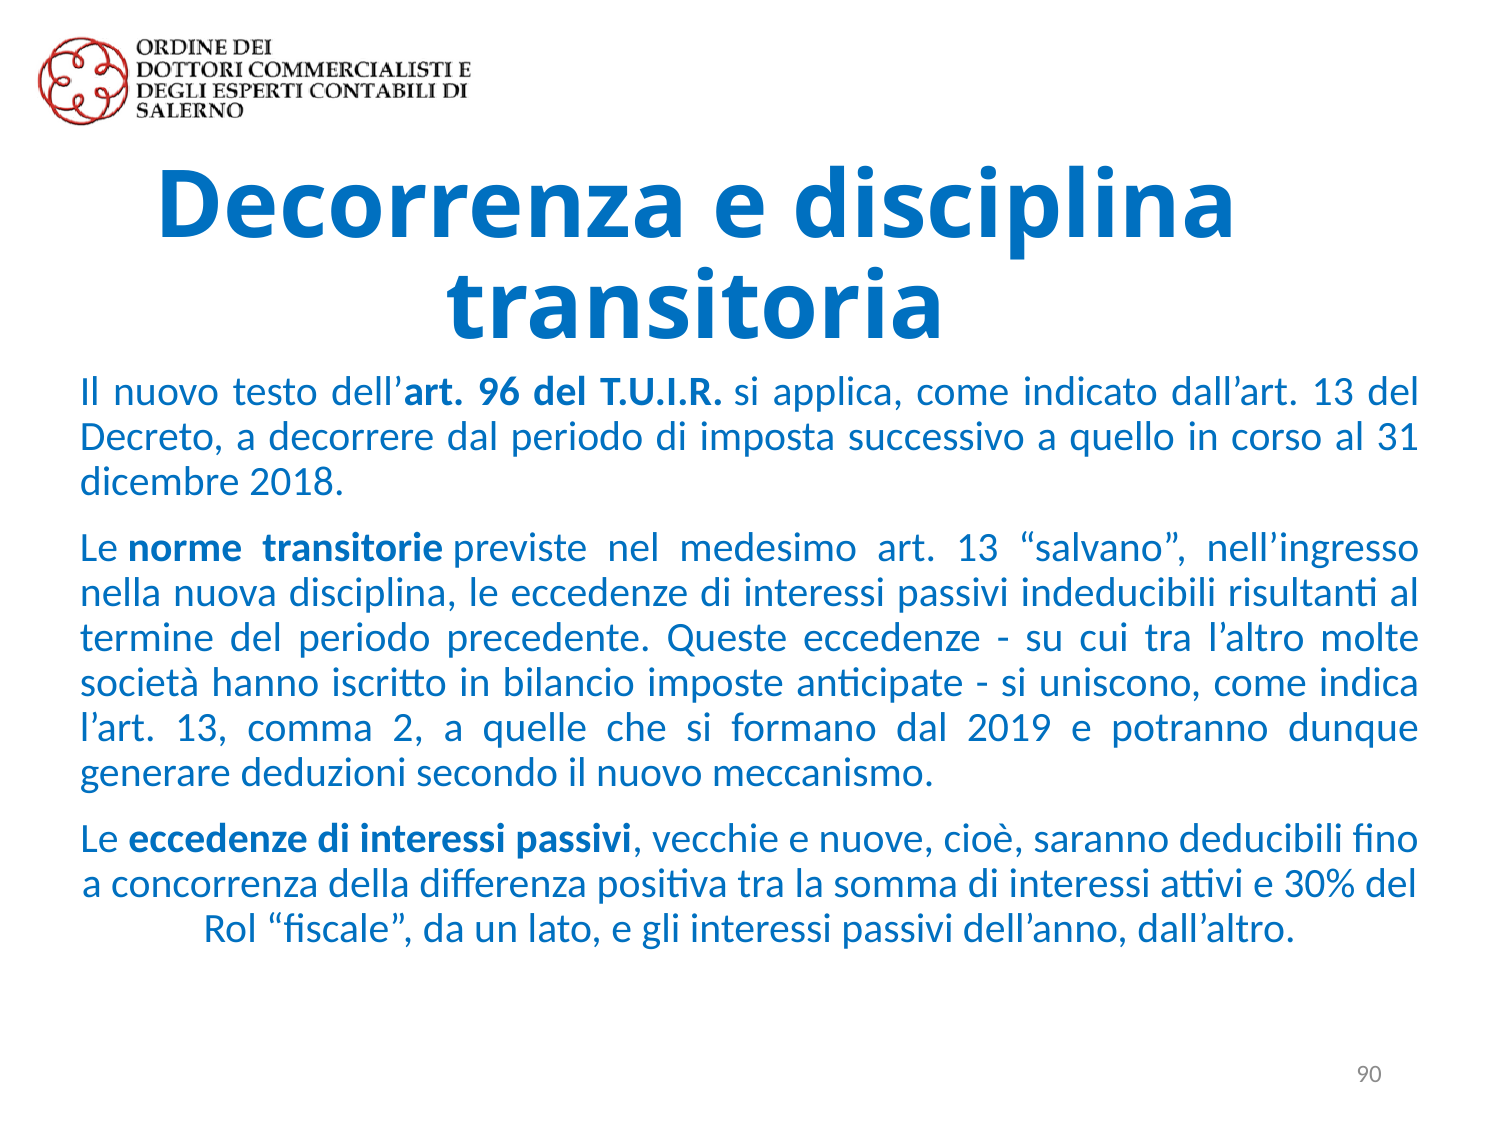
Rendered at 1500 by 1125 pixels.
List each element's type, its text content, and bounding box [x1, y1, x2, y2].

subtitle Il nuovo testo dell’art. 96 del T.U.I.R. si applica, come indicato dall’art. 13 del Decreto, a decorrere dal periodo di imposta successivo a quello in corso al 31 dicembre 2018. Le norme transitorie previste nel medesimo art. 13 “salvano”, nell’ingresso nella nuova disciplina, le eccedenze di interessi passivi indeducibili risultanti al termine del periodo precedente. Queste eccedenze - su cui tra l’altro molte società hanno iscritto in bilancio imposte anticipate - si uniscono, come indica l’art. 13, comma 2, a quelle che si formano dal 2019 e potranno dunque generare deduzioni secondo il nuovo meccanismo. Le eccedenze di interessi passivi, vecchie e nuove, cioè, saranno deducibili fino a concorrenza della differenza positiva tra la somma di interessi attivi e 30% del Rol “fiscale”, da un lato, e gli interessi passivi dell’anno, dall’altro. [64, 361, 1436, 988]
slide_number 90 [1059, 1042, 1397, 1103]
title Decorrenza e disciplina transitoria [58, 149, 1334, 256]
picture [29, 29, 479, 127]
